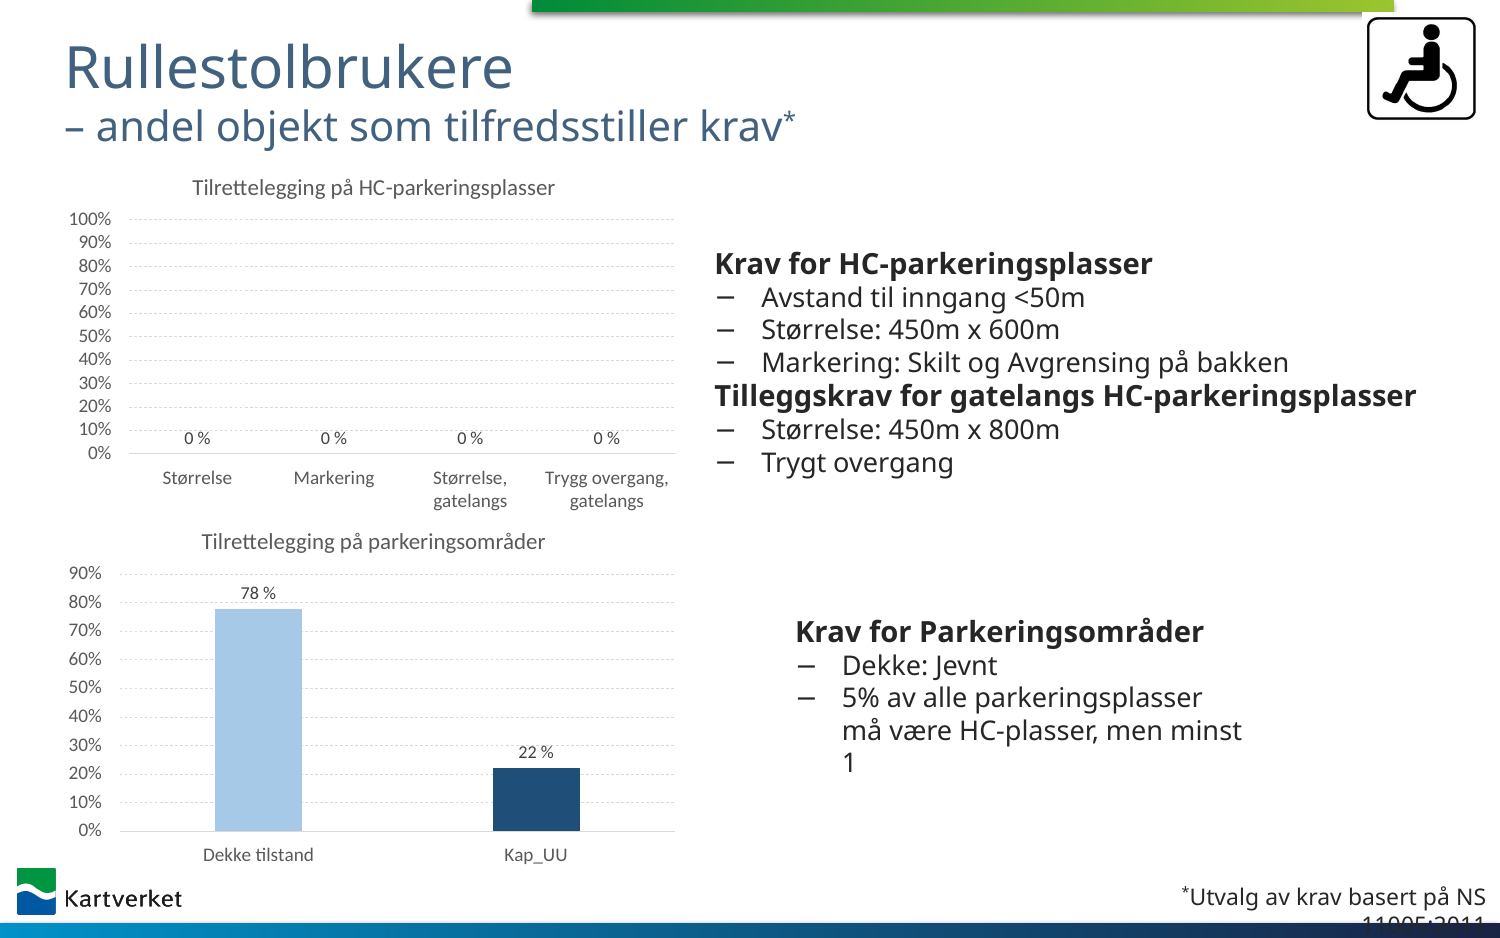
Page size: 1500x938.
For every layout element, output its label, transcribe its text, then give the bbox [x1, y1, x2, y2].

text_box Krav for Parkeringsområder Dekke: Jevnt 5% av alle parkeringsplasser må være HC-plasser, men minst 1 [780, 605, 1261, 786]
text_box Rullestolbrukere – andel objekt som tilfredsstiller krav* [49, 25, 1431, 158]
picture [62, 166, 686, 519]
picture [1362, 12, 1481, 126]
text_box Krav for HC-parkeringsplasser Avstand til inngang <50m Størrelse: 450m x 600m Markering: Skilt og Avgrensing på bakken Tilleggskrav for gatelangs HC-parkeringsplasser Størrelse: 450m x 800m Trygt overgang [699, 237, 1433, 485]
text_box *Utvalg av krav basert på NS 11005:2011 [1068, 873, 1500, 938]
picture [62, 520, 686, 874]
